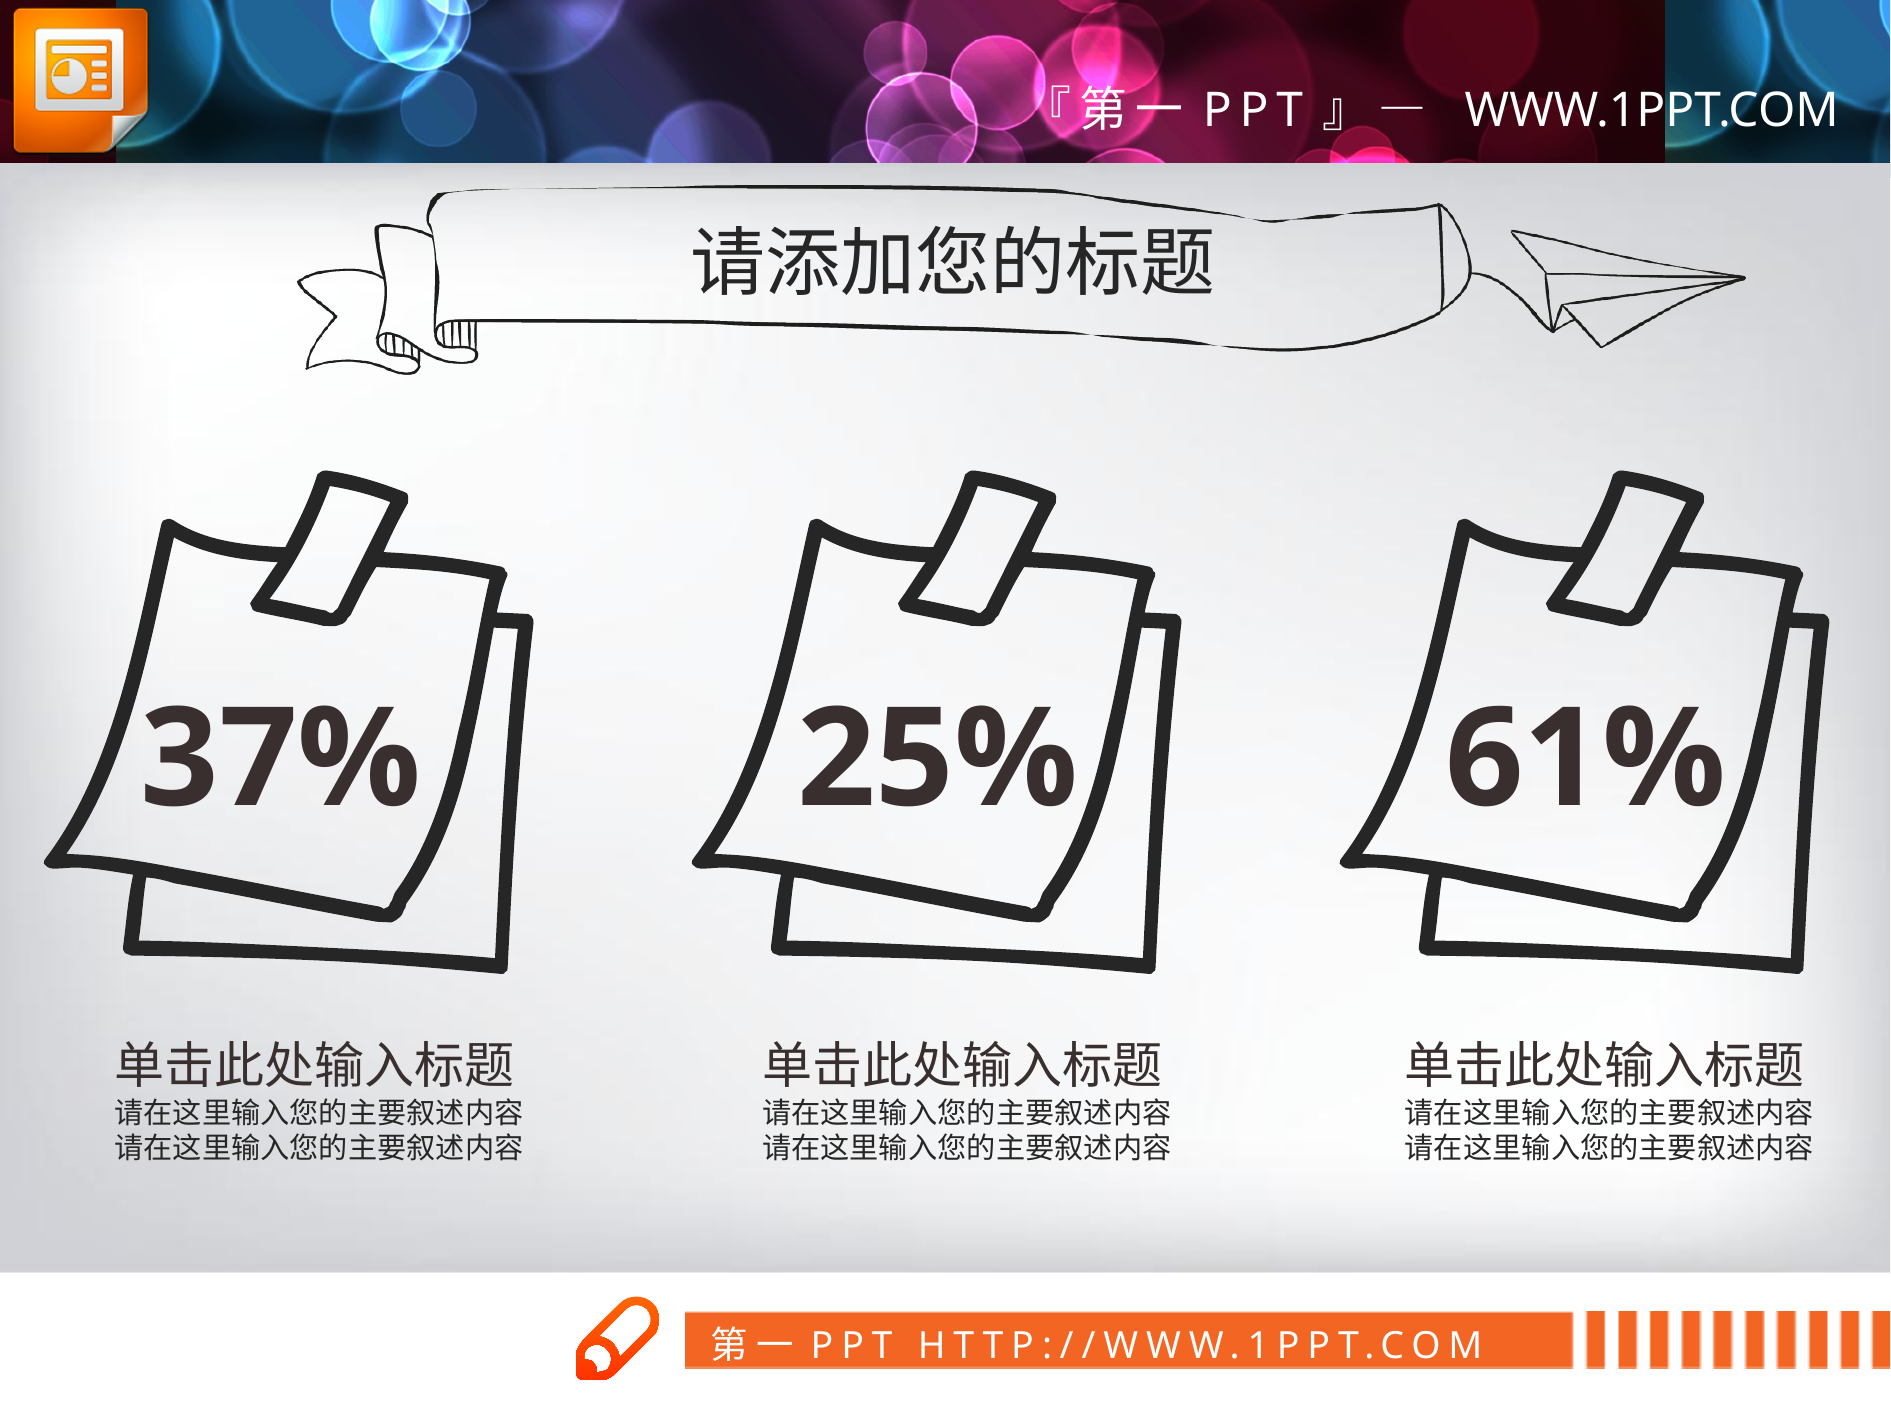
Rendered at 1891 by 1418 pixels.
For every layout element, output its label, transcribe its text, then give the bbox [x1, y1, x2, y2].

text_box 单击此处输入标题 请在这里输入您的主要叙述内容 请在这里输入您的主要叙述内容 [1389, 1026, 1830, 1262]
picture [0, 0, 1891, 1275]
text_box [51, 468, 529, 964]
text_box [699, 468, 1177, 964]
text_box 单击此处输入标题 请在这里输入您的主要叙述内容 请在这里输入您的主要叙述内容 [99, 1026, 539, 1262]
picture [685, 1311, 1891, 1369]
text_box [1347, 468, 1825, 964]
text_box 单击此处输入标题 请在这里输入您的主要叙述内容 请在这里输入您的主要叙述内容 [747, 1026, 1187, 1262]
